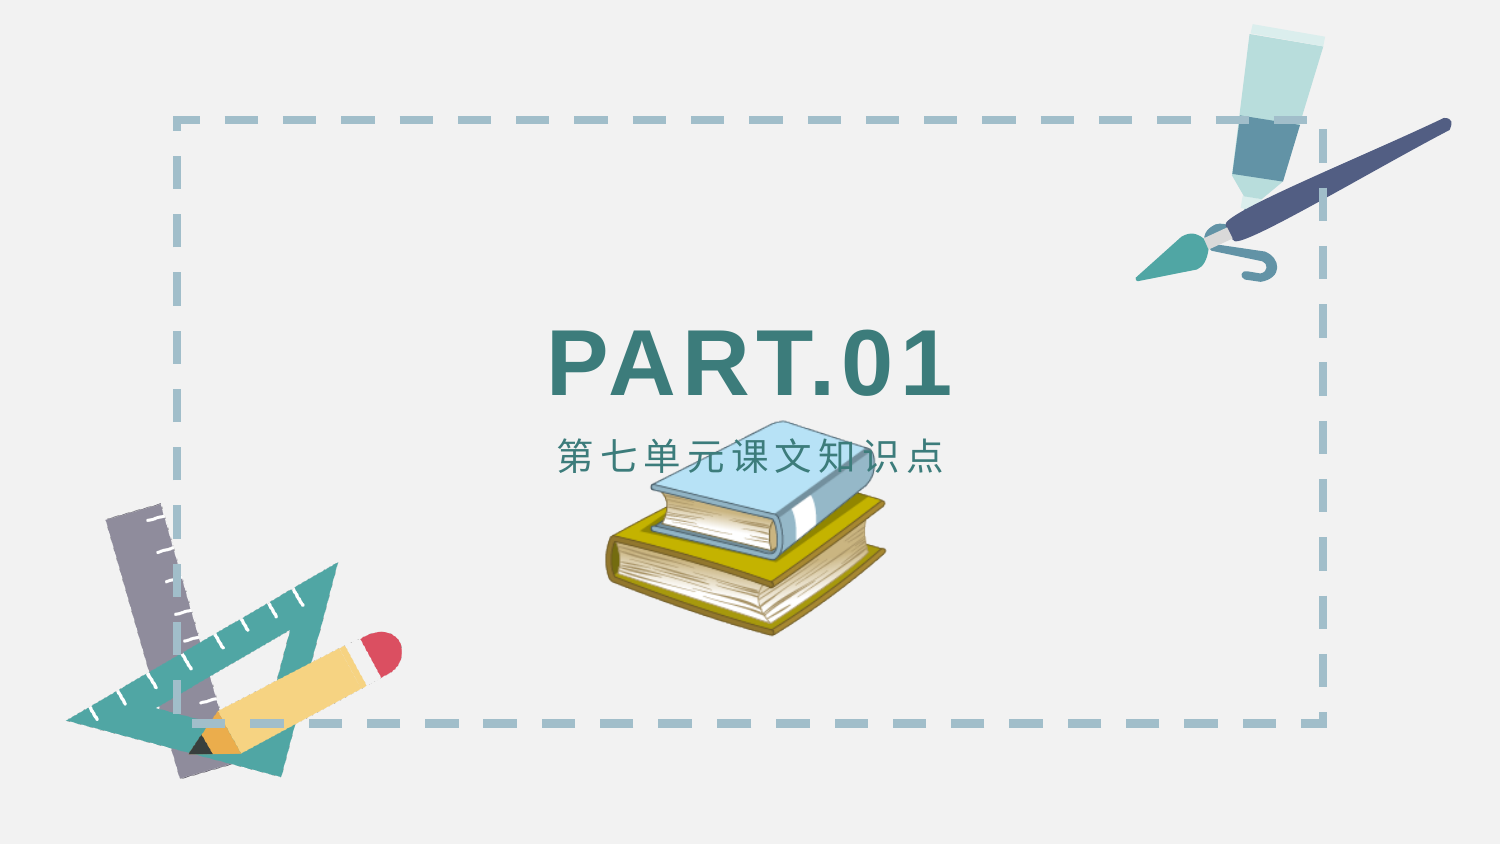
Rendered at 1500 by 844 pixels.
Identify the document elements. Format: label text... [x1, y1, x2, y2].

text_box 第七单元课文知识点 [358, 432, 584, 557]
picture [584, 363, 915, 694]
text_box PART.01 [358, 286, 1142, 430]
picture [65, 503, 402, 779]
text_box 第七单元课文知识点 [915, 432, 1142, 557]
